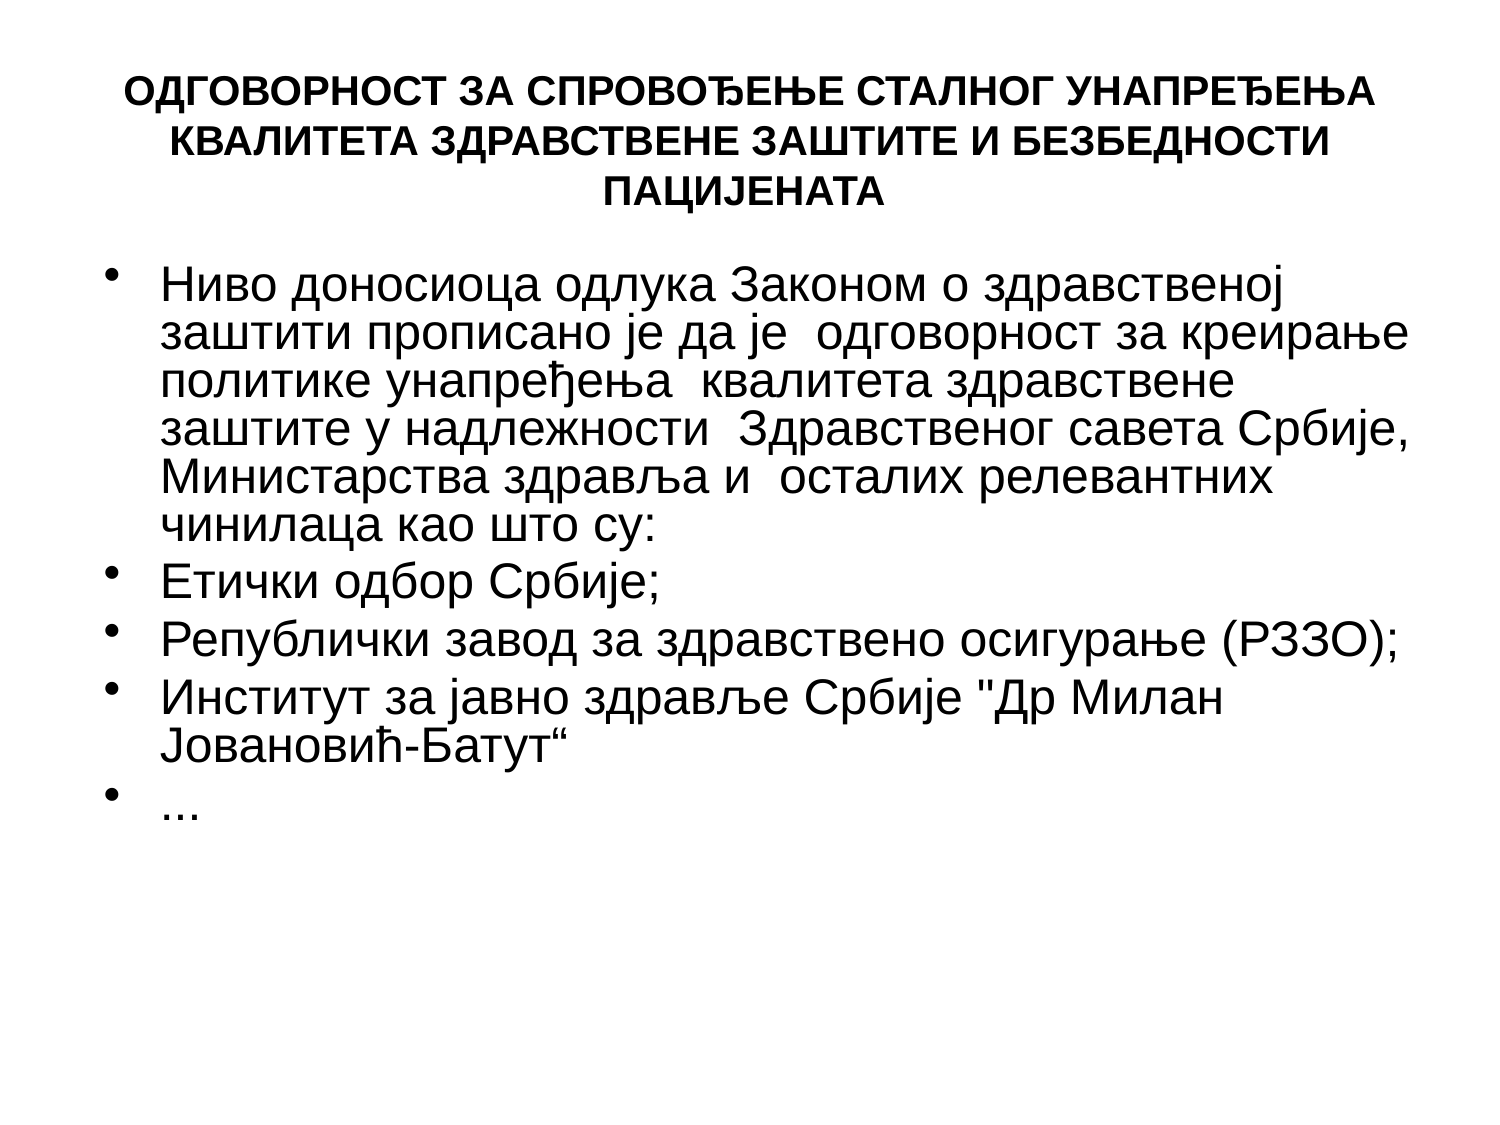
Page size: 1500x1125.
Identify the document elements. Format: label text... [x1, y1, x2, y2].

title ОДГОВОРНОСТ ЗА СПРОВОЂЕЊЕ СТАЛНОГ УНАПРЕЂЕЊА КВАЛИТЕТА ЗДРАВСТВЕНЕ ЗАШТИТЕ И БЕЗБЕДНОСТИ ПАЦИЈЕНАТА [75, 45, 1425, 233]
list Ниво доносиоца одлука Законом о здравственој заштити прописано је да је одговорност за креирање политике унапређења квалитета здравствене заштите у надлежности Здравственог савета Србије, Министарства здравља и осталих релевантних чинилаца као што су: Етички одбор Србије; Републички завод за здравствено осигурање (РЗЗО); Институт за јавно здравље Србије "Др Милан Јовановић-Батут“ ... [88, 255, 1439, 1125]
